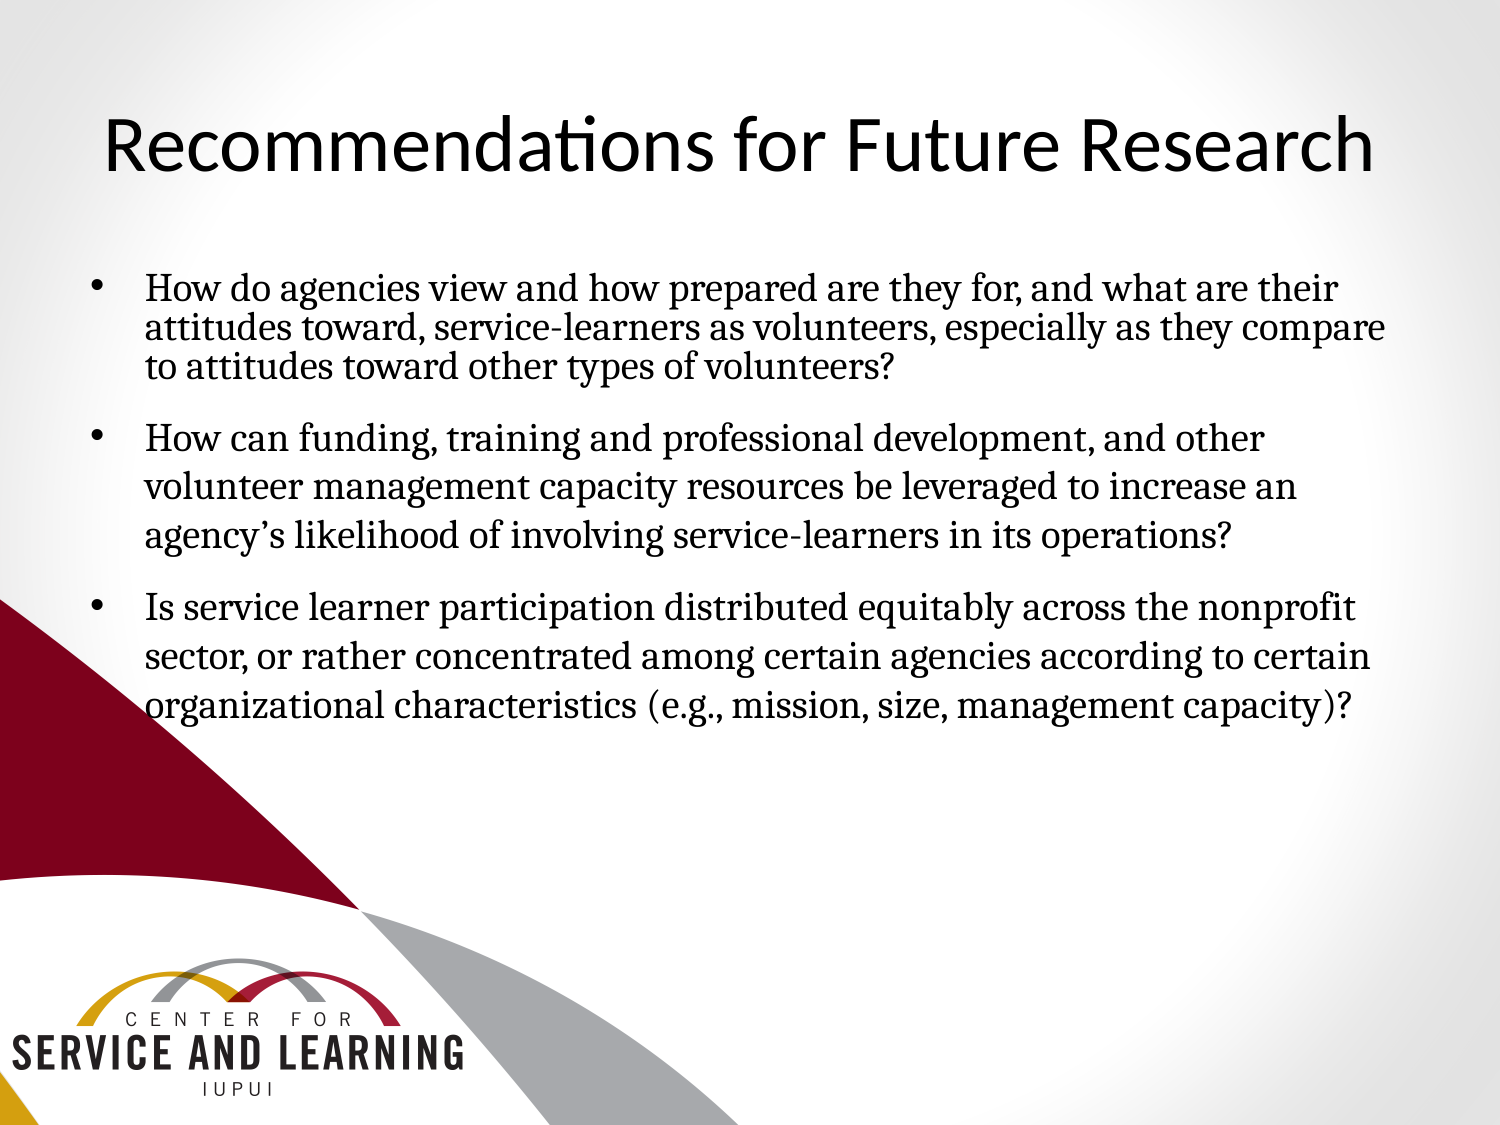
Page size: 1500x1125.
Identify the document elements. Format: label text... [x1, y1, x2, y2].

picture [0, 0, 1500, 1125]
title Recommendations for Future Research [75, 45, 1425, 233]
list How do agencies view and how prepared are they for, and what are their attitudes toward, service-learners as volunteers, especially as they compare to attitudes toward other types of volunteers? How can funding, training and professional development, and other volunteer management capacity resources be leveraged to increase an agency’s likelihood of involving service-learners in its operations? Is service learner participation distributed equitably across the nonprofit sector, or rather concentrated among certain agencies according to certain organizational characteristics (e.g., mission, size, management capacity)? [75, 262, 1425, 747]
